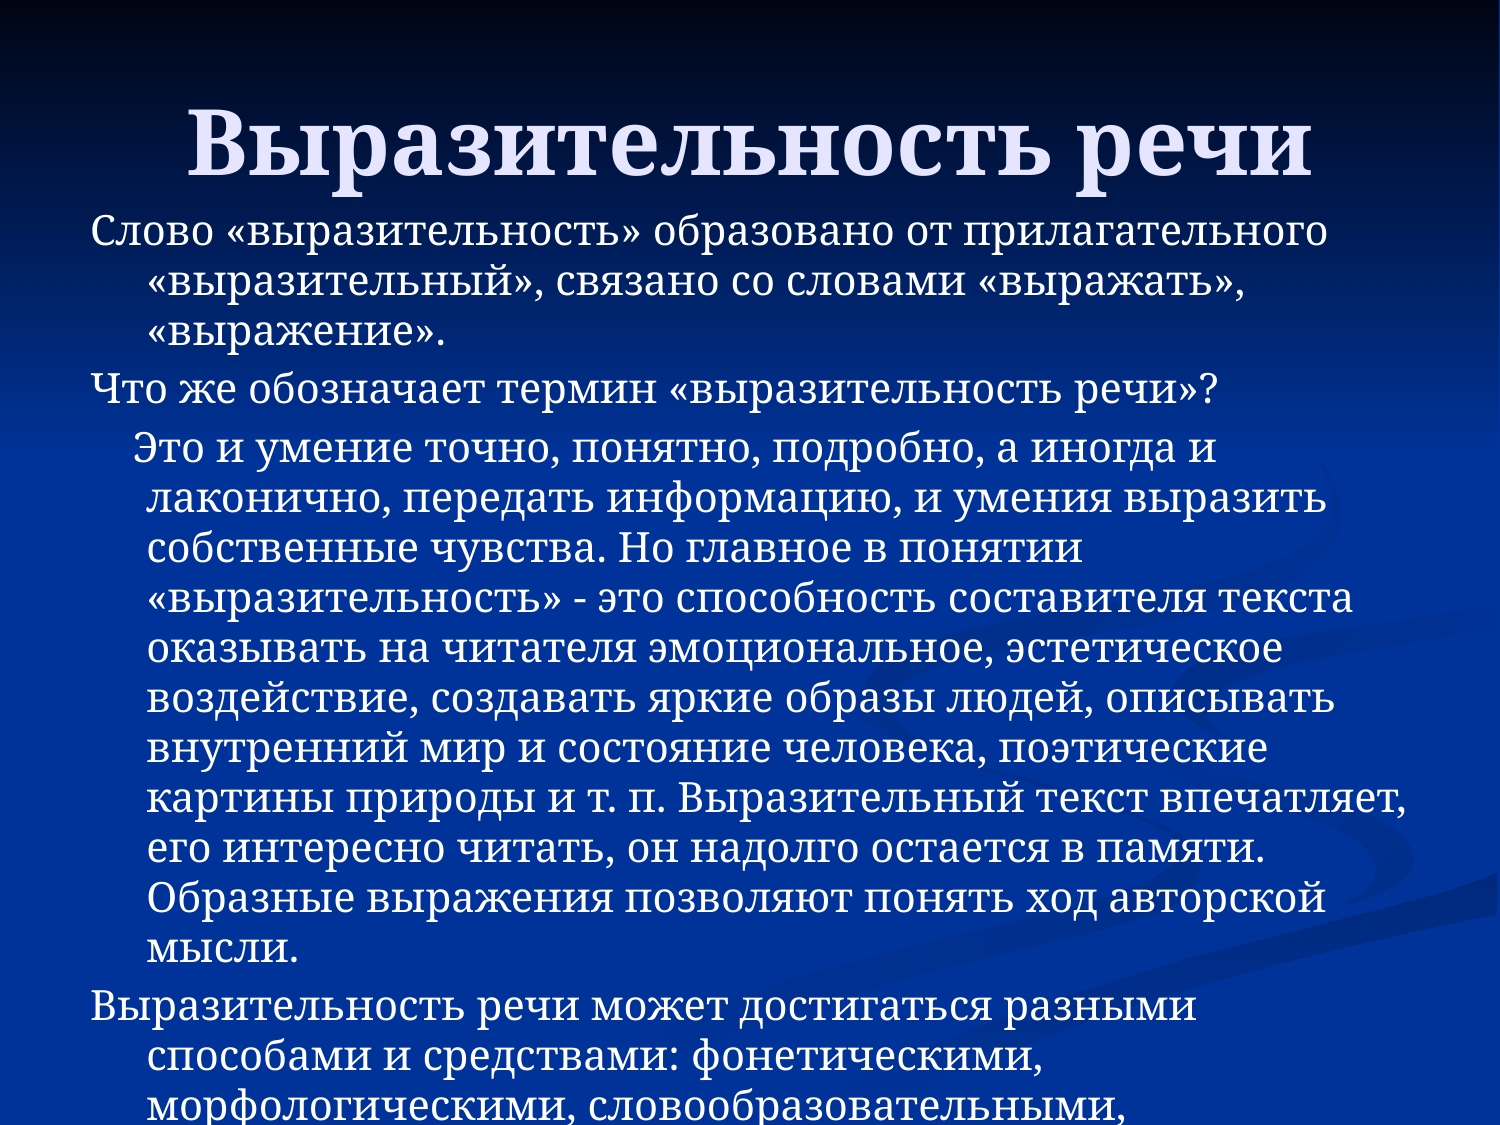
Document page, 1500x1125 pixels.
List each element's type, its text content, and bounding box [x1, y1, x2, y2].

list Слово «выразительность» образовано от прилагательного «выразительный», связано со словами «выражать», «выражение». Что же обозначает термин «выразительность речи»? Это и умение точно, понятно, подробно, а иногда и лаконично, передать информацию, и умения выразить собственные чувства. Но главное в понятии «выразительность» - это способность составителя текста оказывать на читателя эмоциональное, эстетическое воздействие, создавать яркие образы людей, описывать внутренний мир и состояние человека, поэтические картины природы и т. п. Выразительный текст впечатляет, его интересно читать, он надолго остается в памяти. Образные выражения позволяют понять ход авторской мысли. Выразительность речи может достигаться разными способами и средствами: фонетическими, морфологическими, словообразовательными, лексическими, синтаксическими. Основными средствами, создающими выразительность художественной речи, являются фигуры и тропы речи. [74, 196, 1426, 1125]
title Выразительность речи [74, 44, 1426, 196]
